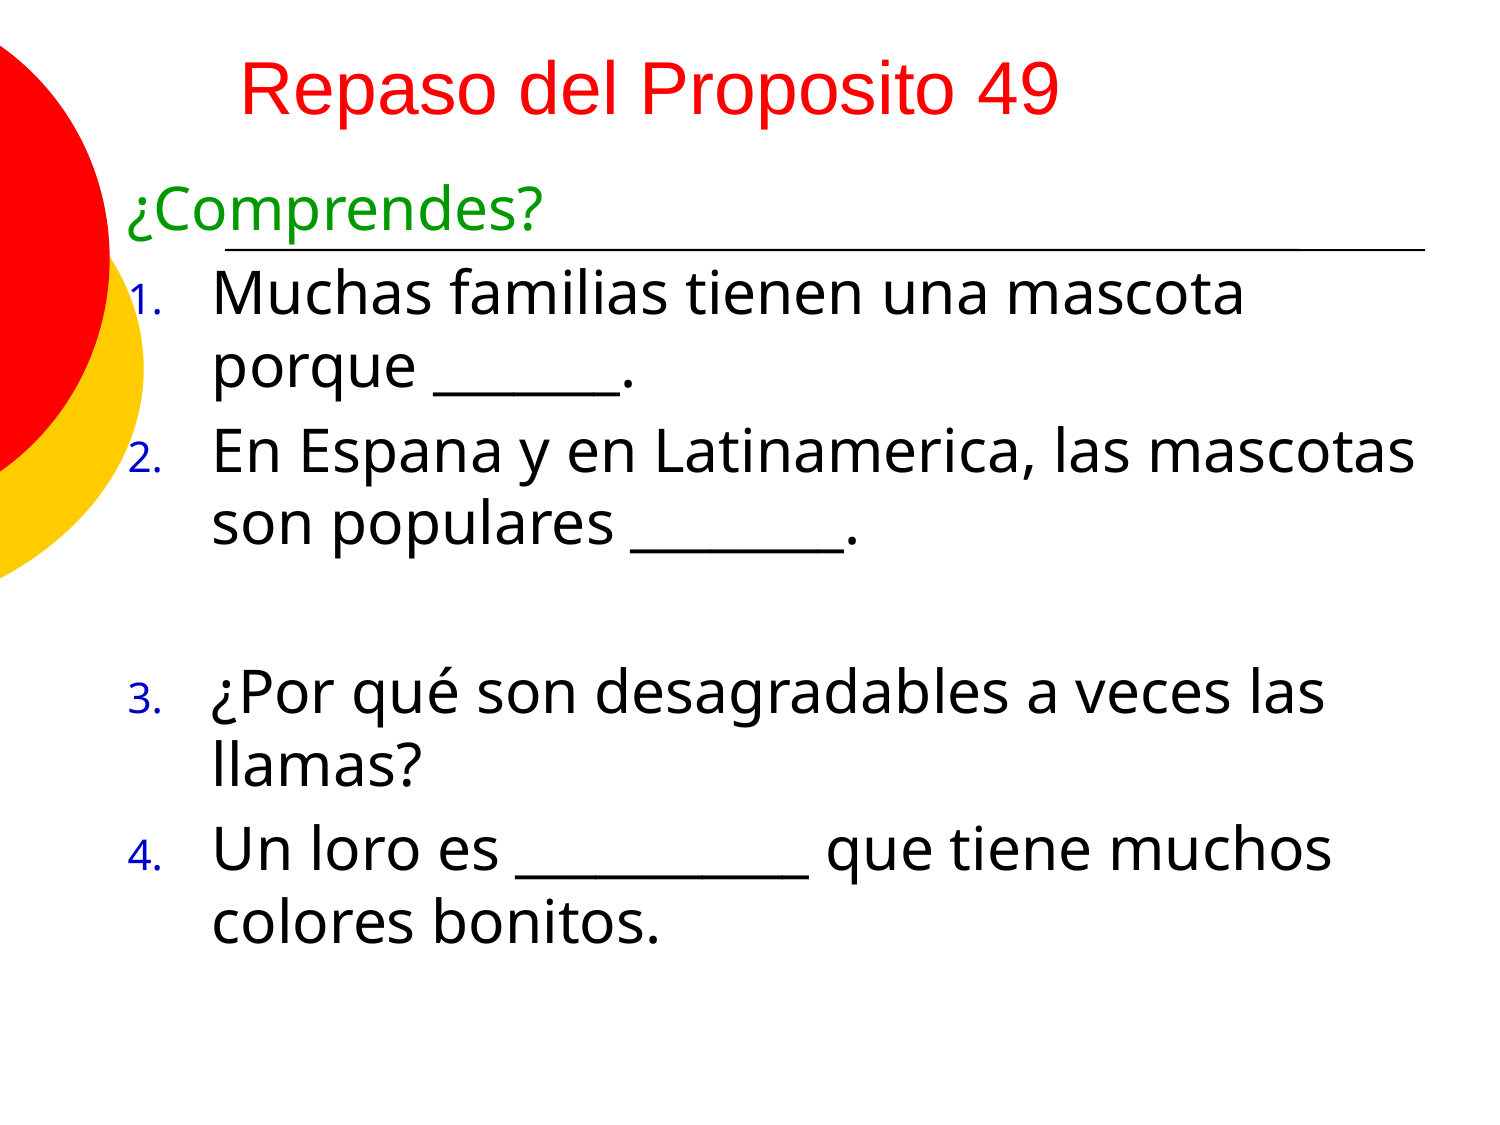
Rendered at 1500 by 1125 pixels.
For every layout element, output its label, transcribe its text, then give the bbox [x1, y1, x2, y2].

list ¿Comprendes? Muchas familias tienen una mascota porque _______. En Espana y en Latinamerica, las mascotas son populares ________. ¿Por qué son desagradables a veces las llamas? Un loro es ___________ que tiene muchos colores bonitos. [112, 162, 1438, 1125]
title Repaso del Proposito 49 [224, 25, 1425, 138]
